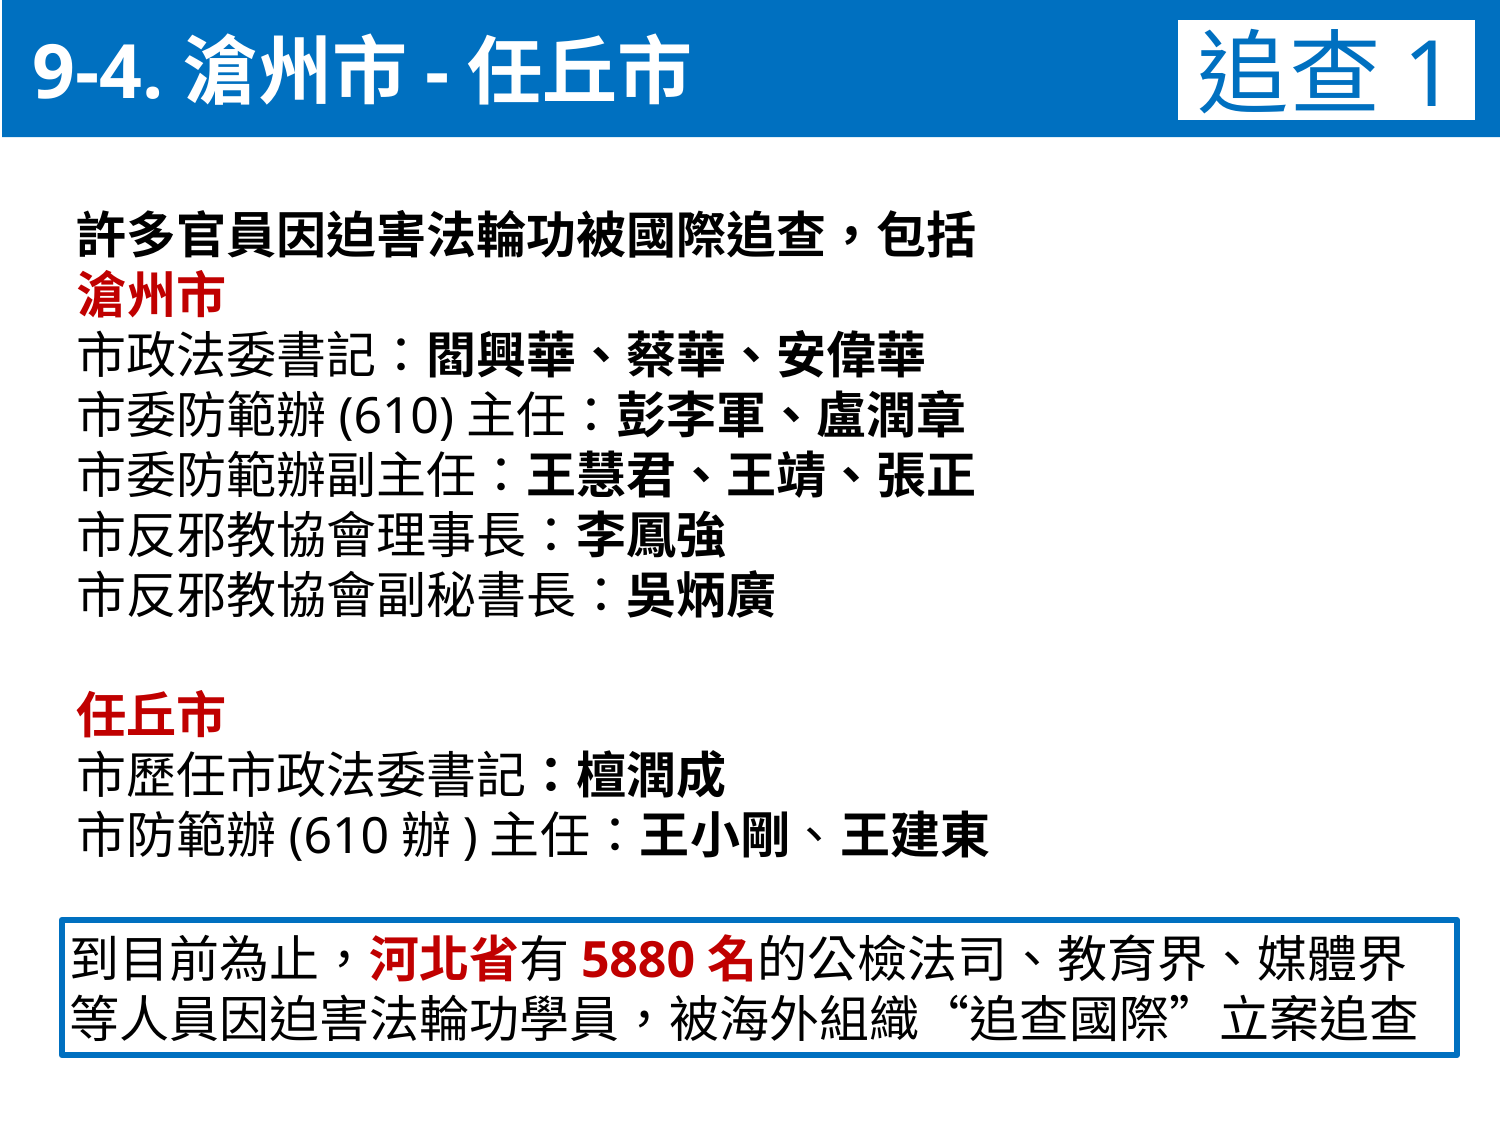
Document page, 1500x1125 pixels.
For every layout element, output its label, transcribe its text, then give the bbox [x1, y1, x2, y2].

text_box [1, 0, 1500, 138]
text_box 許多官員因迫害法輪功被國際追查，包括 滄州市 市政法委書記：閻興華、蔡華、安偉華 市委防範辦(610)主任：彭李軍、盧潤章 市委防範辦副主任：王慧君、王靖、張正 市反邪教協會理事長：李鳳強 市反邪教協會副秘書長：吳炳廣 任丘市 市歷任市政法委書記：檀潤成 市防範辦(610辦)主任：王小剛、王建東 [61, 196, 1409, 871]
text_box 到目前為止，河北省有5880名的公檢法司、教育界、媒體界 等人員因迫害法輪功學員，被海外組織“追查國際”立案追查 [61, 920, 1457, 1055]
